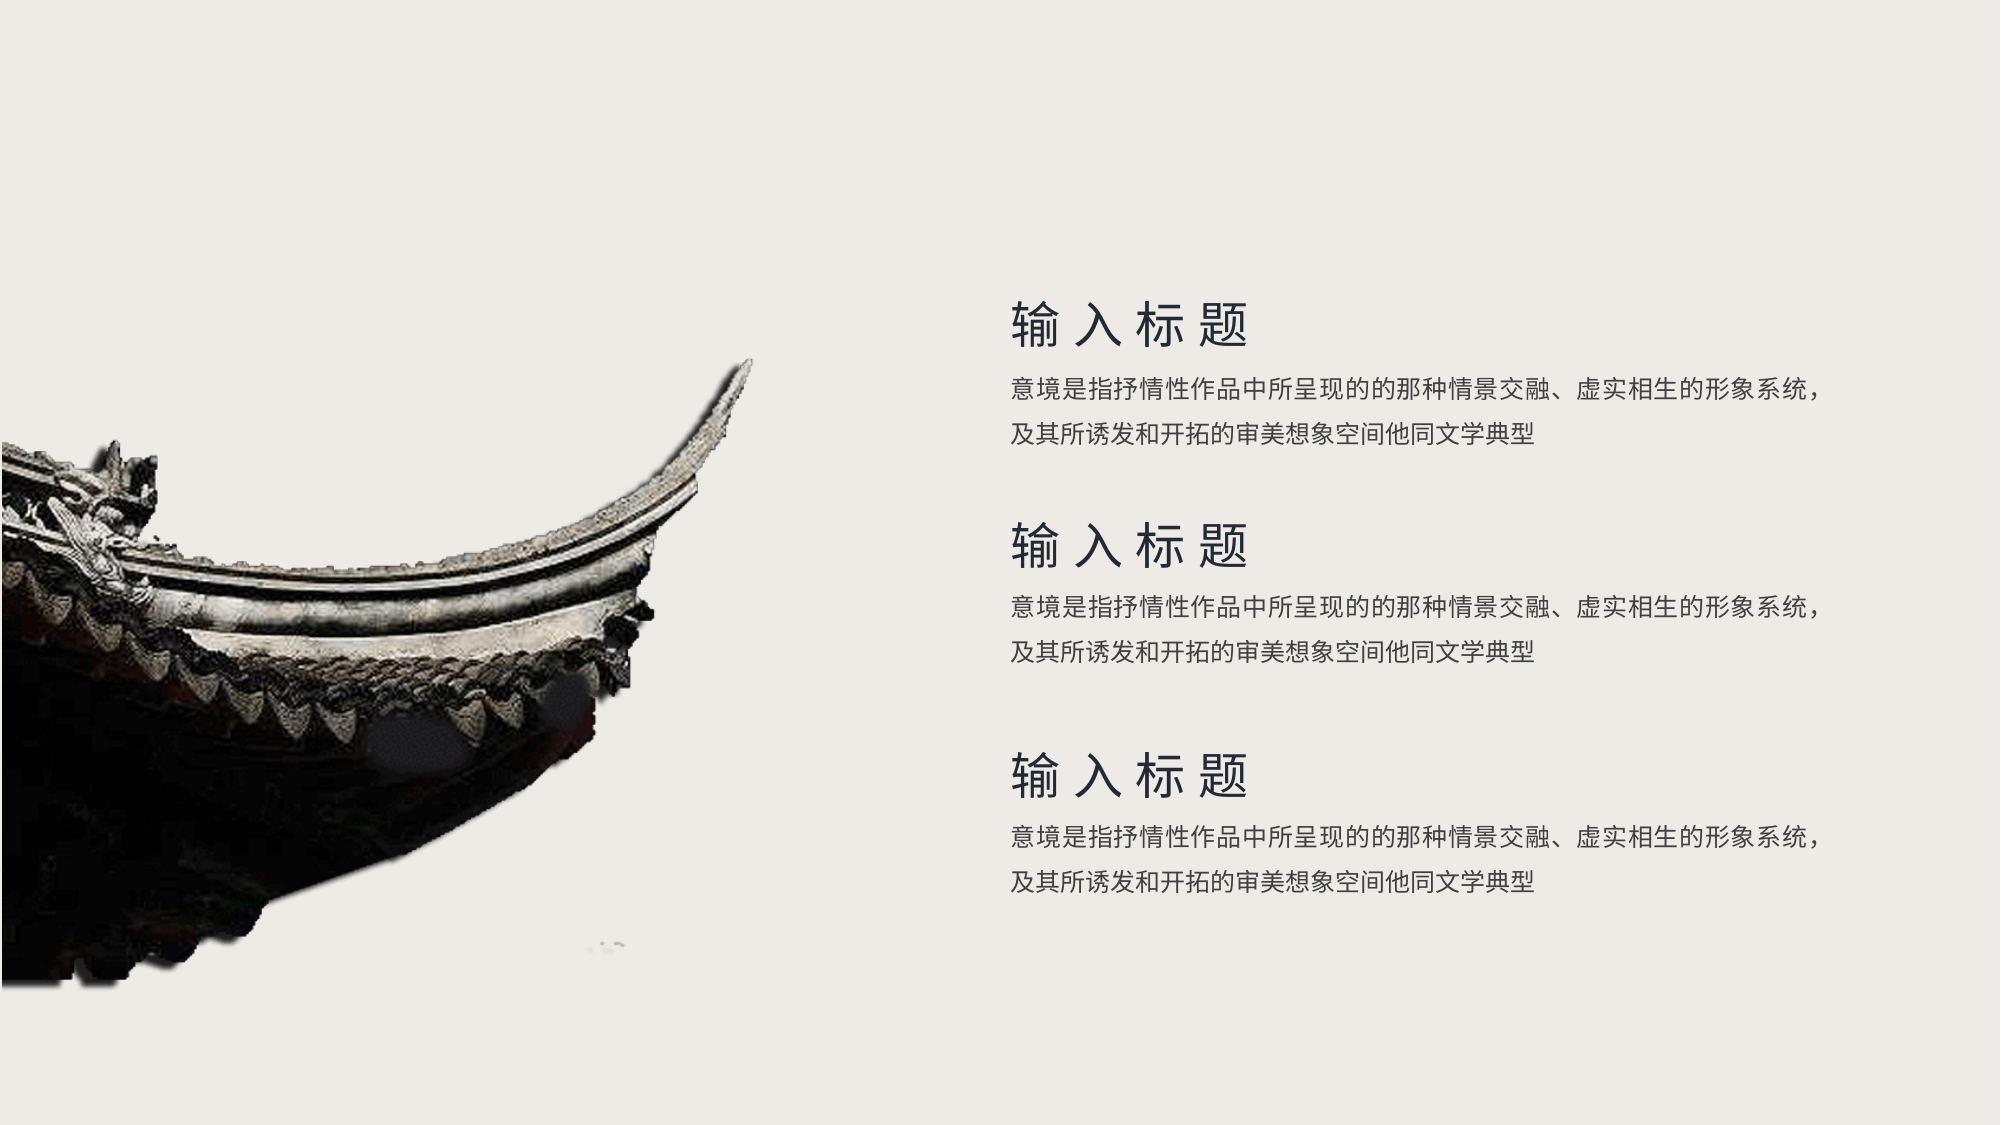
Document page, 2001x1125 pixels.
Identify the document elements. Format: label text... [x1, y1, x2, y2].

text_box [1, 283, 888, 1125]
text_box 输入标题 [996, 286, 1285, 351]
text_box 输入标题 [996, 507, 1285, 568]
text_box 意境是指抒情性作品中所呈现的的那种情景交融、虚实相生的形象系统，及其所诱发和开拓的审美想象空间他同文学典型 [996, 351, 1850, 457]
text_box 意境是指抒情性作品中所呈现的的那种情景交融、虚实相生的形象系统，及其所诱发和开拓的审美想象空间他同文学典型 [996, 798, 1850, 904]
text_box 意境是指抒情性作品中所呈现的的那种情景交融、虚实相生的形象系统，及其所诱发和开拓的审美想象空间他同文学典型 [996, 568, 1850, 674]
text_box 输入标题 [996, 737, 1285, 798]
